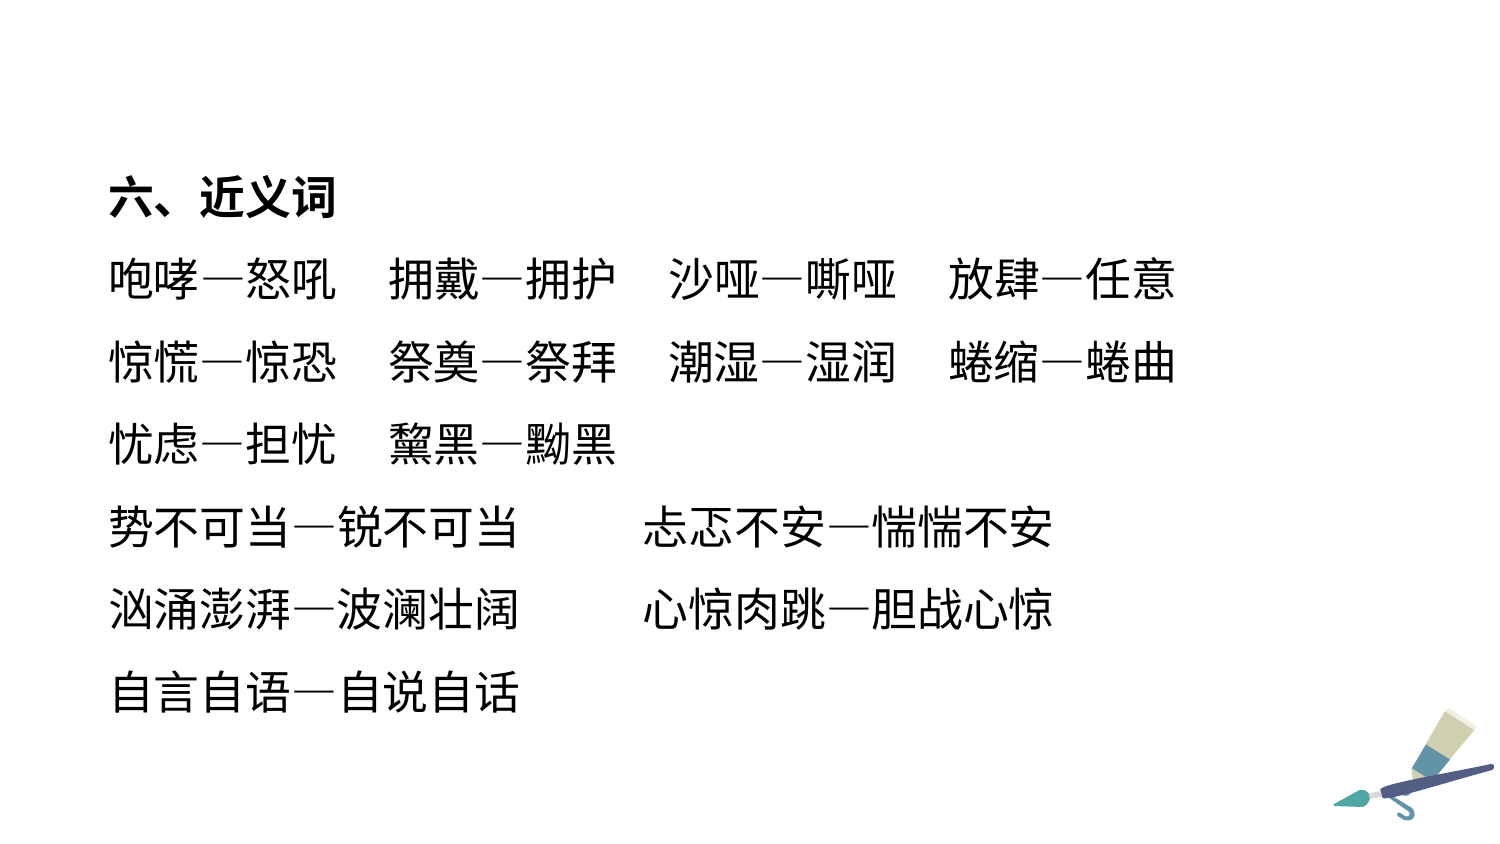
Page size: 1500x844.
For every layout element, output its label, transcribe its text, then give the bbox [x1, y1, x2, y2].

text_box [1358, 708, 1481, 844]
text_box 六、近义词 咆哮—怒吼 拥戴—拥护 沙哑—嘶哑 放肆—任意 惊慌—惊恐 祭奠—祭拜 潮湿—湿润 蜷缩—蜷曲 忧虑—担忧 黧黑—黝黑 势不可当—锐不可当 忐忑不安—惴惴不安 汹涌澎湃—波澜壮阔 心惊肉跳—胆战心惊 自言自语—自说自话 [93, 106, 1456, 726]
